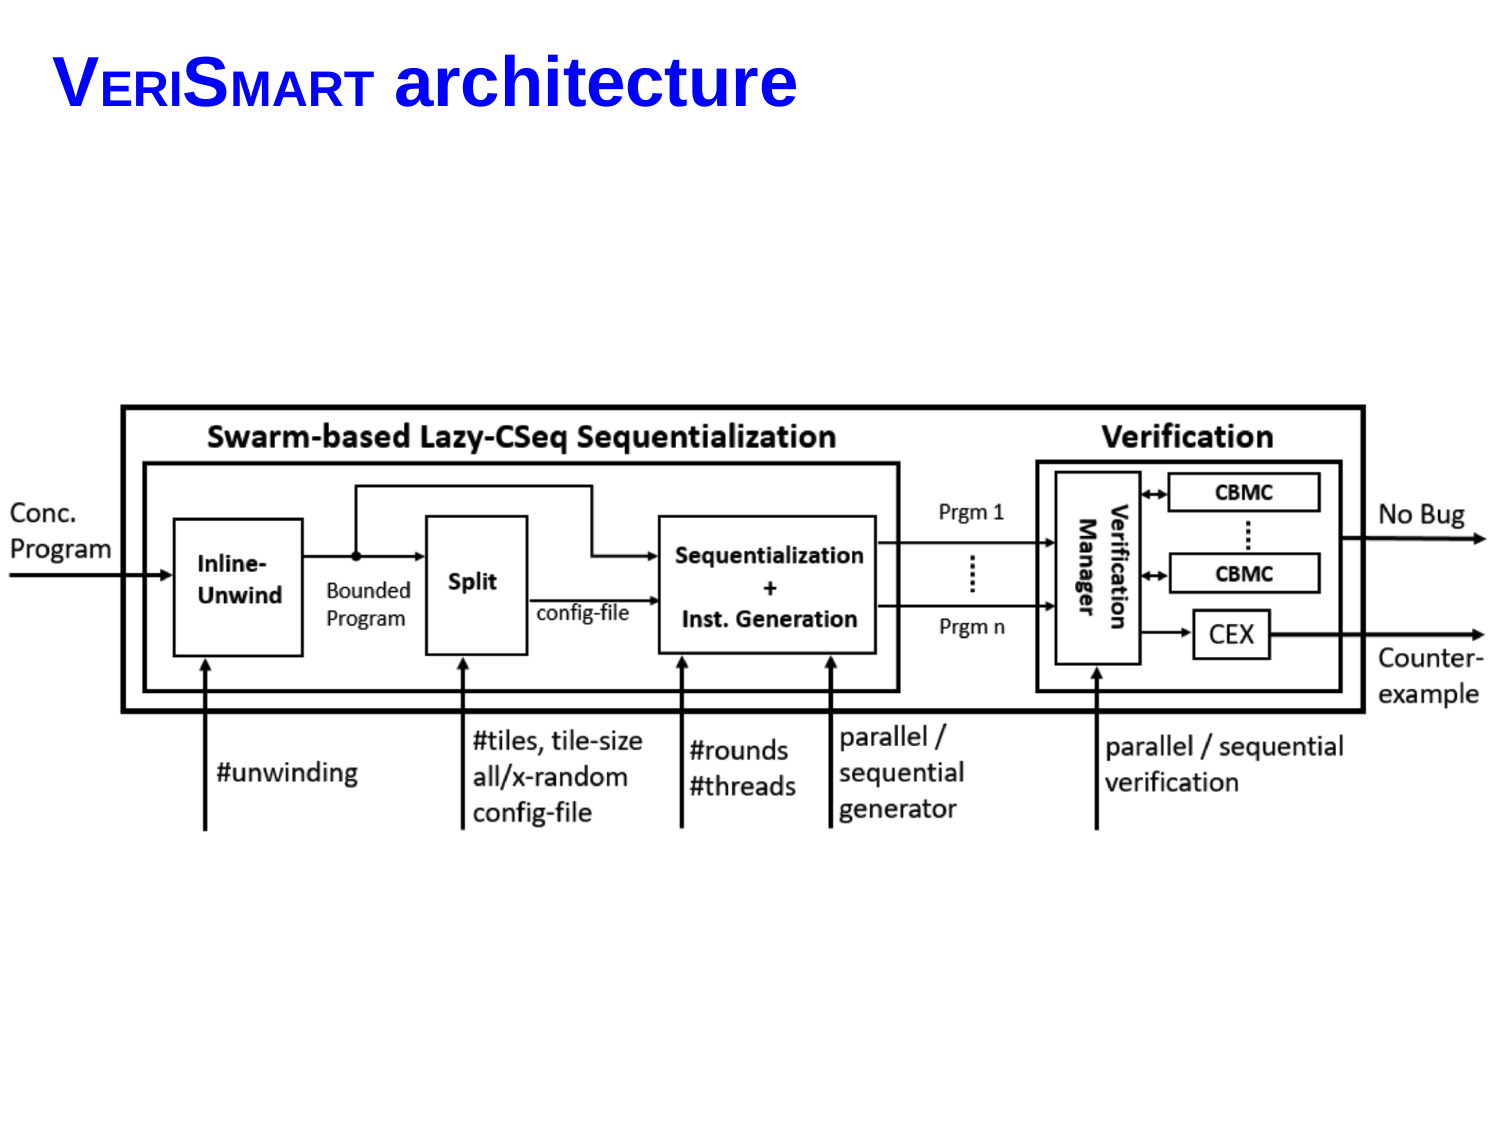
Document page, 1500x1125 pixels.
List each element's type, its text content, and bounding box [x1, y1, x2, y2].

title VERISMART architecture [37, 19, 1476, 138]
picture [0, 387, 1500, 844]
